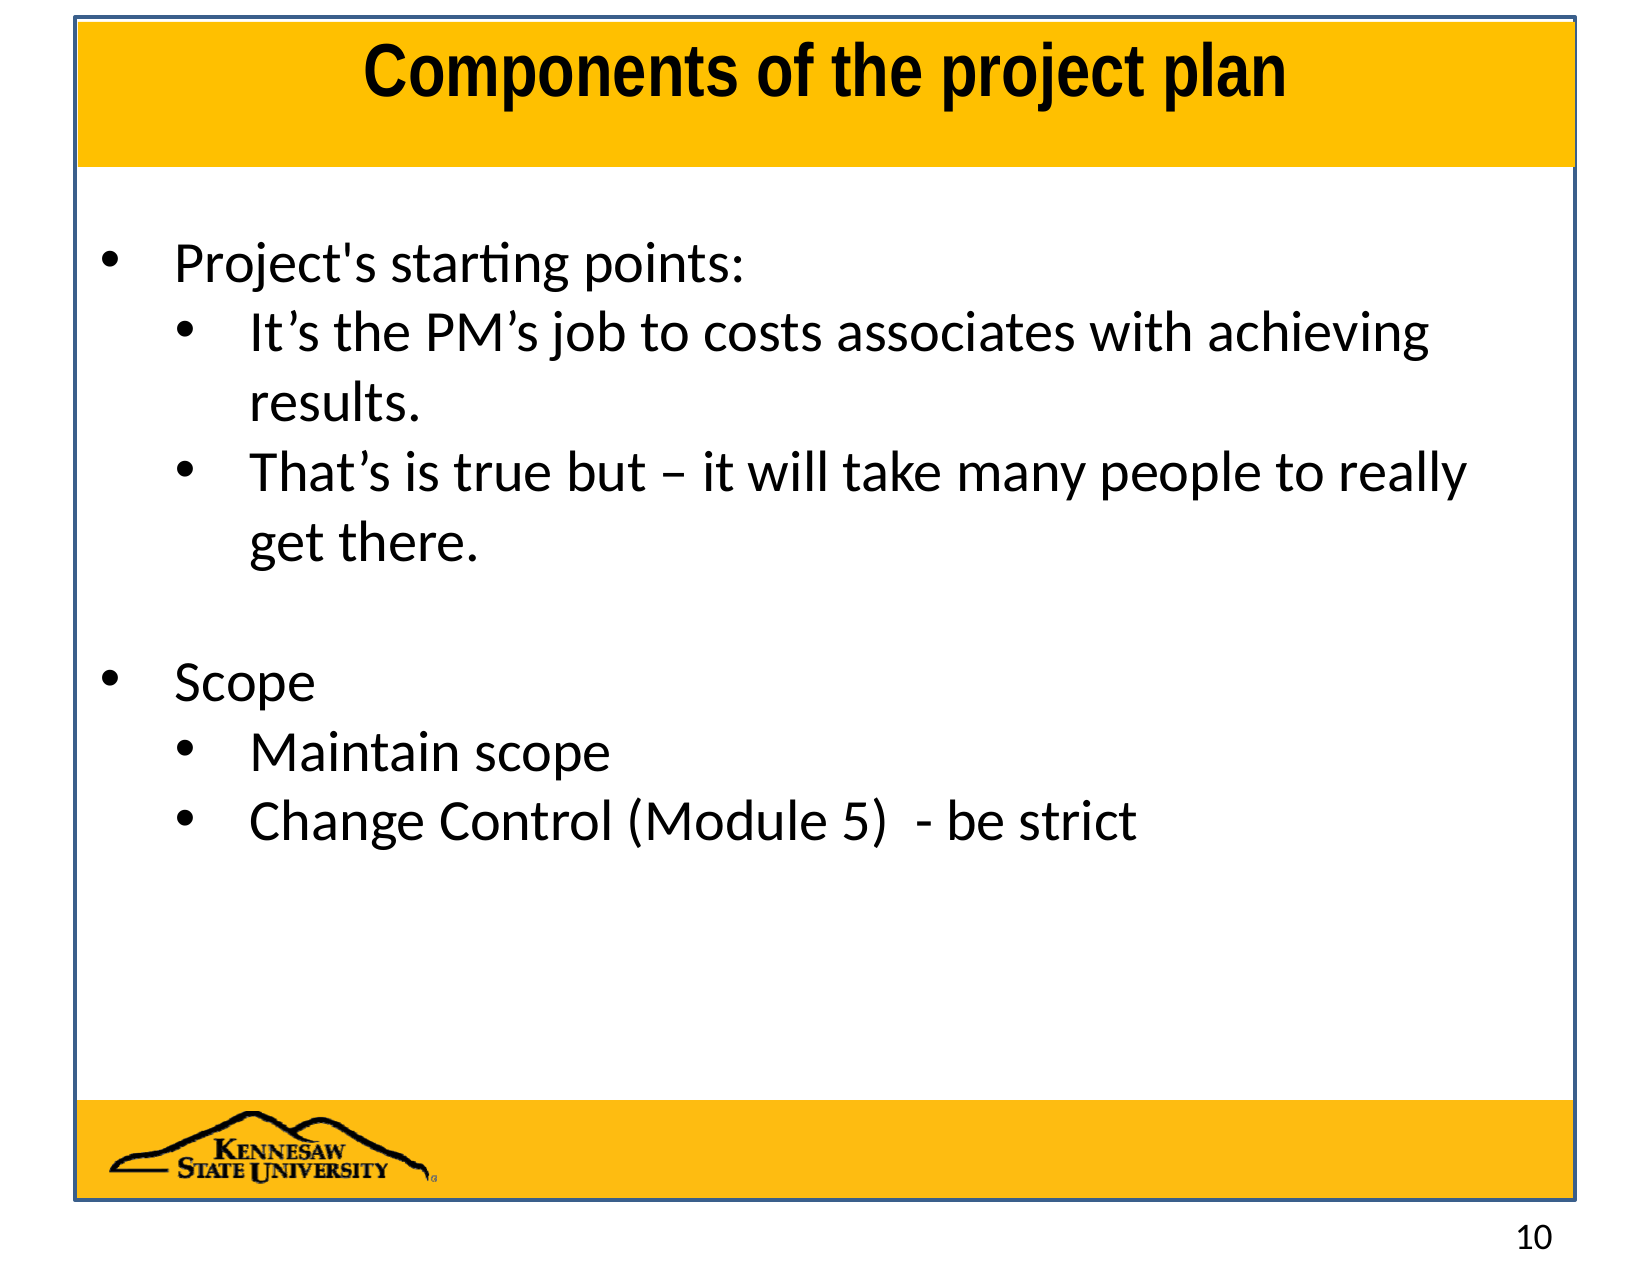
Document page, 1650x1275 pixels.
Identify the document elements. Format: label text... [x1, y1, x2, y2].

picture [108, 1111, 437, 1184]
list Project's starting points: It’s the PM’s job to costs associates with achieving results. That’s is true but – it will take many people to really get there. Scope Maintain scope Change Control (Module 5) - be strict [99, 223, 1550, 1032]
title Components of the project plan [77, 21, 1575, 167]
